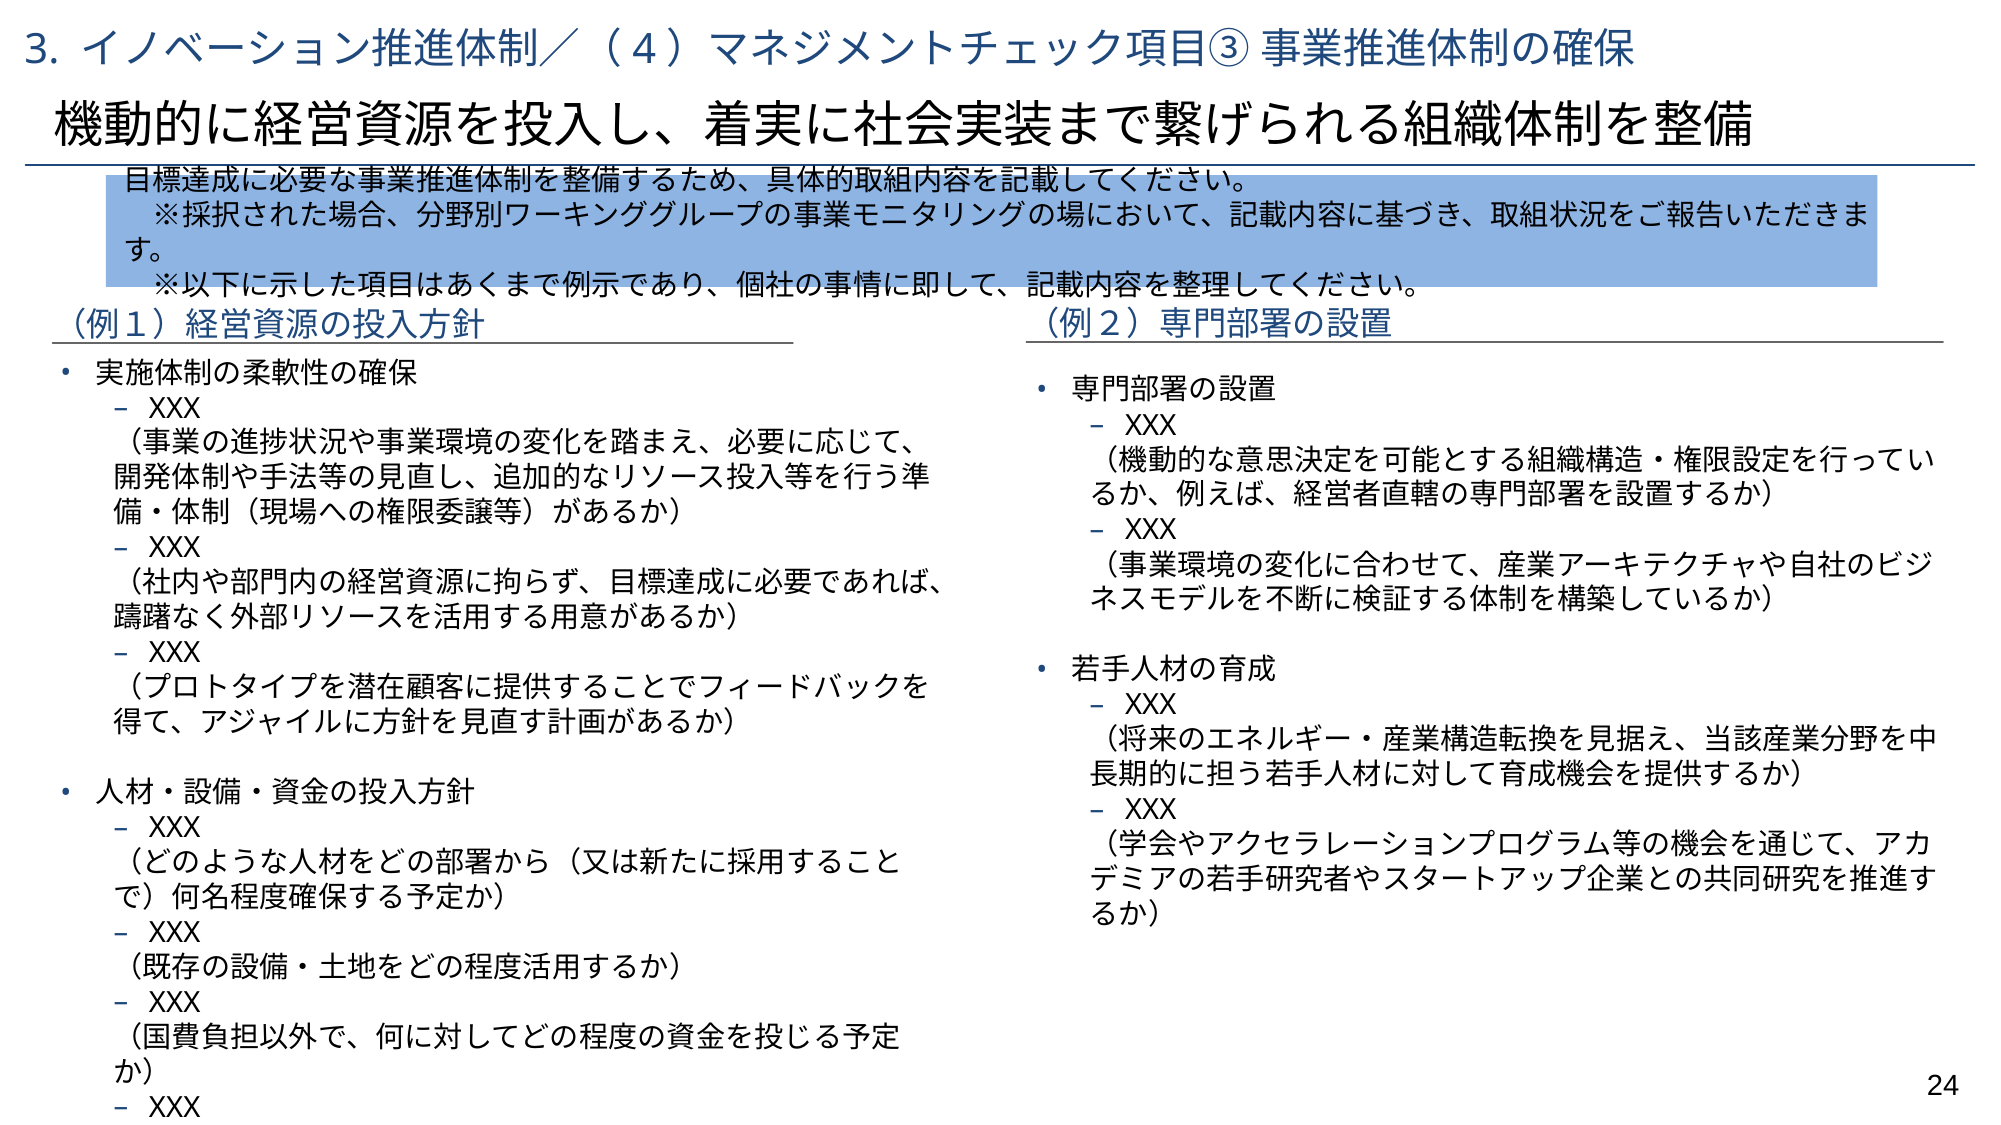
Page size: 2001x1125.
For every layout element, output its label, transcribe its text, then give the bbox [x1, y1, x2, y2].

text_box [1026, 294, 1944, 343]
text_box 3. イノベーション推進体制／（4）マネジメントチェック項目③ 事業推進体制の確保 [24, 28, 1974, 74]
text_box 機動的に経営資源を投入し、着実に社会実装まで繋げられる組織体制を整備 [53, 99, 1899, 154]
text_box 目標達成に必要な事業推進体制を整備するため、具体的取組内容を記載してください。 ※採択された場合、分野別ワーキンググループの事業モニタリングの場において、記載内容に基づき、取組状況をご報告いただきます。 ※以下に示した項目はあくまで例示であり、個社の事情に即して、記載内容を整理してください。 [105, 175, 1878, 287]
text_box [52, 295, 794, 344]
text_box 専門部署の設置 XXX （機動的な意思決定を可能とする組織構造・権限設定を行っているか、例えば、経営者直轄の専門部署を設置するか） XXX （事業環境の変化に合わせて、産業アーキテクチャや自社のビジネスモデルを不断に検証する体制を構築しているか） 若手人材の育成 XXX （将来のエネルギー・産業構造転換を見据え、当該産業分野を中長期的に担う若手人材に対して育成機会を提供するか） XXX （学会やアクセラレーションプログラム等の機会を通じて、アカデミアの若手研究者やスタートアップ企業との共同研究を推進するか） [1018, 370, 1947, 1125]
text_box 実施体制の柔軟性の確保 XXX （事業の進捗状況や事業環境の変化を踏まえ、必要に応じて、開発体制や手法等の見直し、追加的なリソース投入等を行う準備・体制（現場への権限委譲等）があるか） XXX （社内や部門内の経営資源に拘らず、目標達成に必要であれば、躊躇なく外部リソースを活用する用意があるか） XXX （プロトタイプを潜在顧客に提供することでフィードバックを得て、アジャイルに方針を見直す計画があるか） 人材・設備・資金の投入方針 XXX （どのような人材をどの部署から（又は新たに採用することで）何名程度確保する予定か） XXX （既存の設備・土地をどの程度活用するか） XXX （国費負担以外で、何に対してどの程度の資金を投じる予定か） XXX （短期的な経営指標に左右されず、資源投入を継続するか） [42, 353, 960, 1125]
